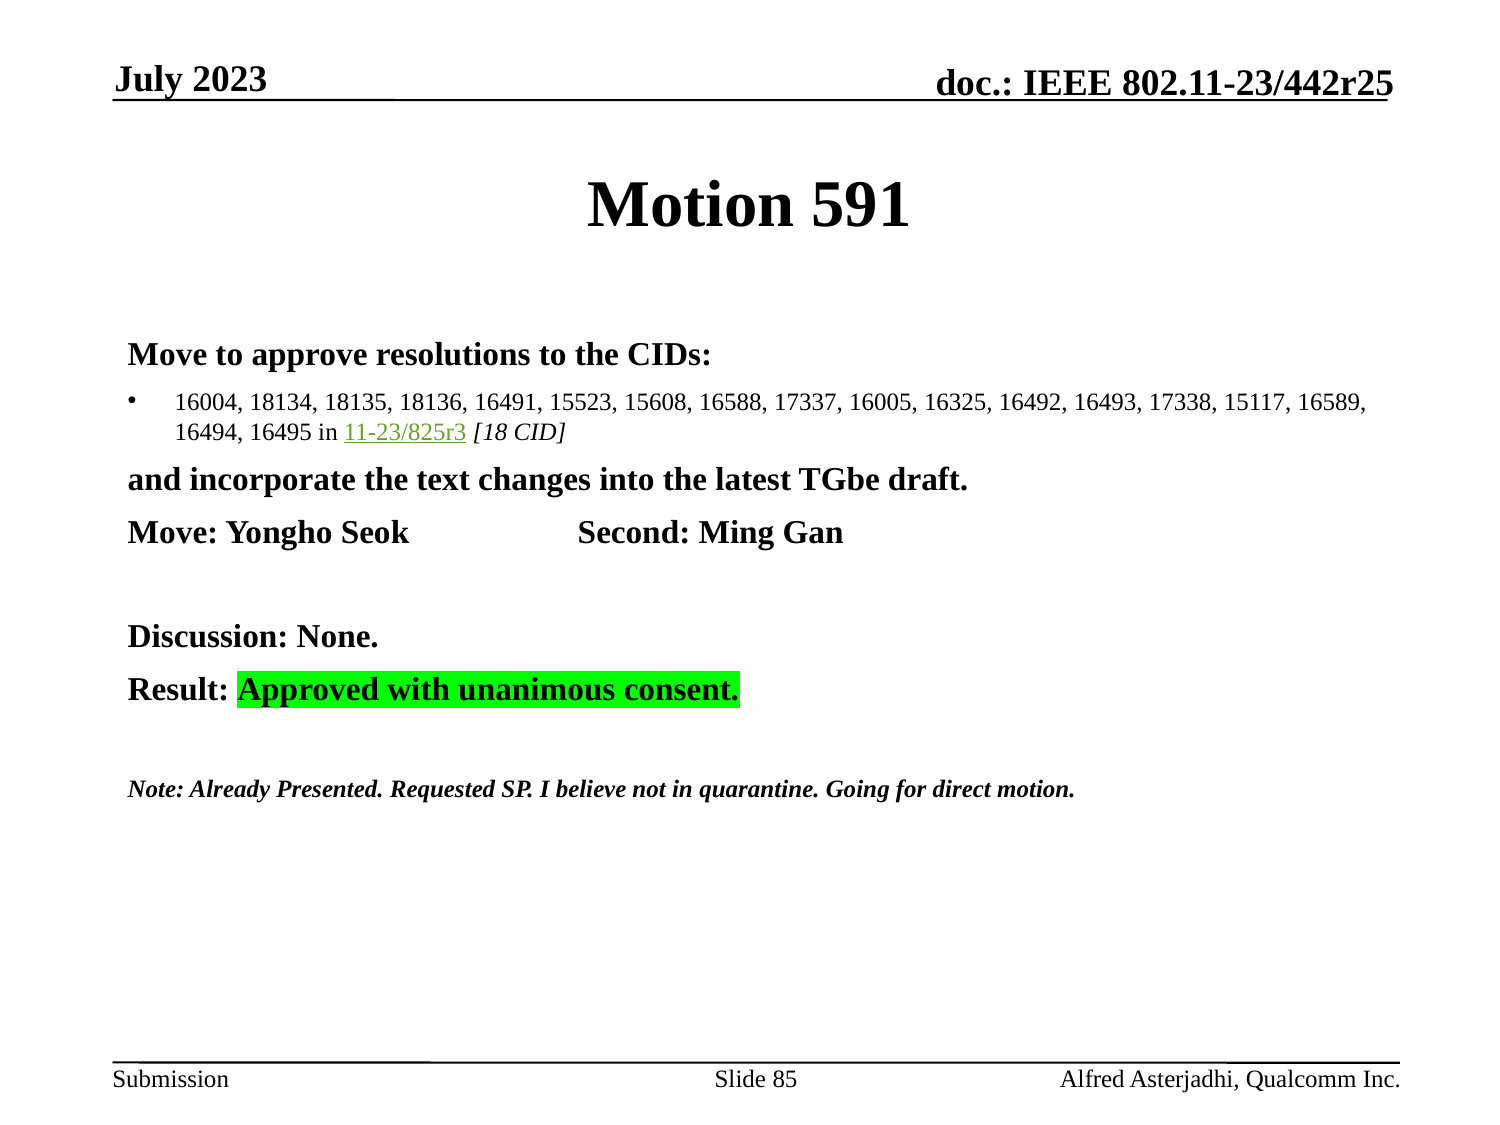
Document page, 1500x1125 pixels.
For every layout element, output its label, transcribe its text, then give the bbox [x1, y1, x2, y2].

title Motion 591 [112, 112, 1388, 288]
slide_number Slide 85 [712, 1061, 800, 1123]
list Move to approve resolutions to the CIDs: 16004, 18134, 18135, 18136, 16491, 15523, 15608, 16588, 17337, 16005, 16325, 16492, 16493, 17338, 15117, 16589, 16494, 16495 in 11-23/825r3 [18 CID] and incorporate the text changes into the latest TGbe draft. Move: Yongho Seok Second: Ming Gan Discussion: None. Result: Approved with unanimous consent. Note: Already Presented. Requested SP. I believe not in quarantine. Going for direct motion. [112, 324, 1388, 1063]
footer Alfred Asterjadhi, Qualcomm Inc. [878, 1061, 1402, 1093]
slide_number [114, 54, 423, 100]
